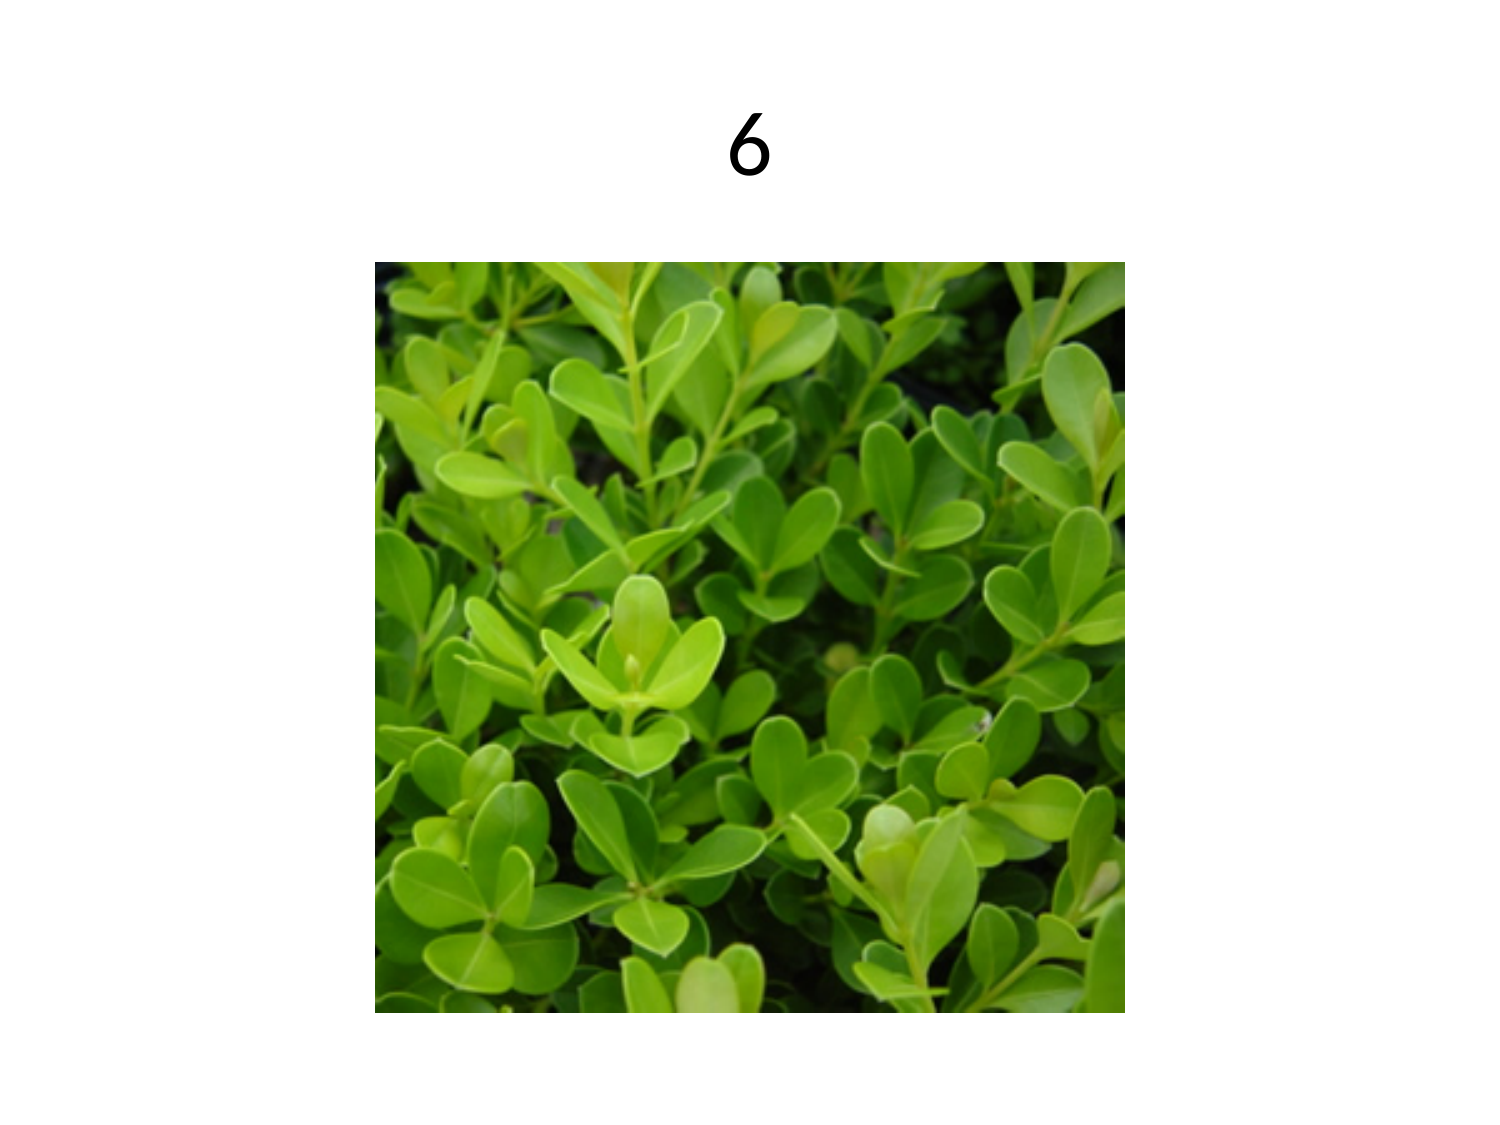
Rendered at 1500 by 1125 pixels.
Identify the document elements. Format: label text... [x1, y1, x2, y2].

title 6 [75, 45, 1425, 233]
picture [374, 262, 1126, 1013]
